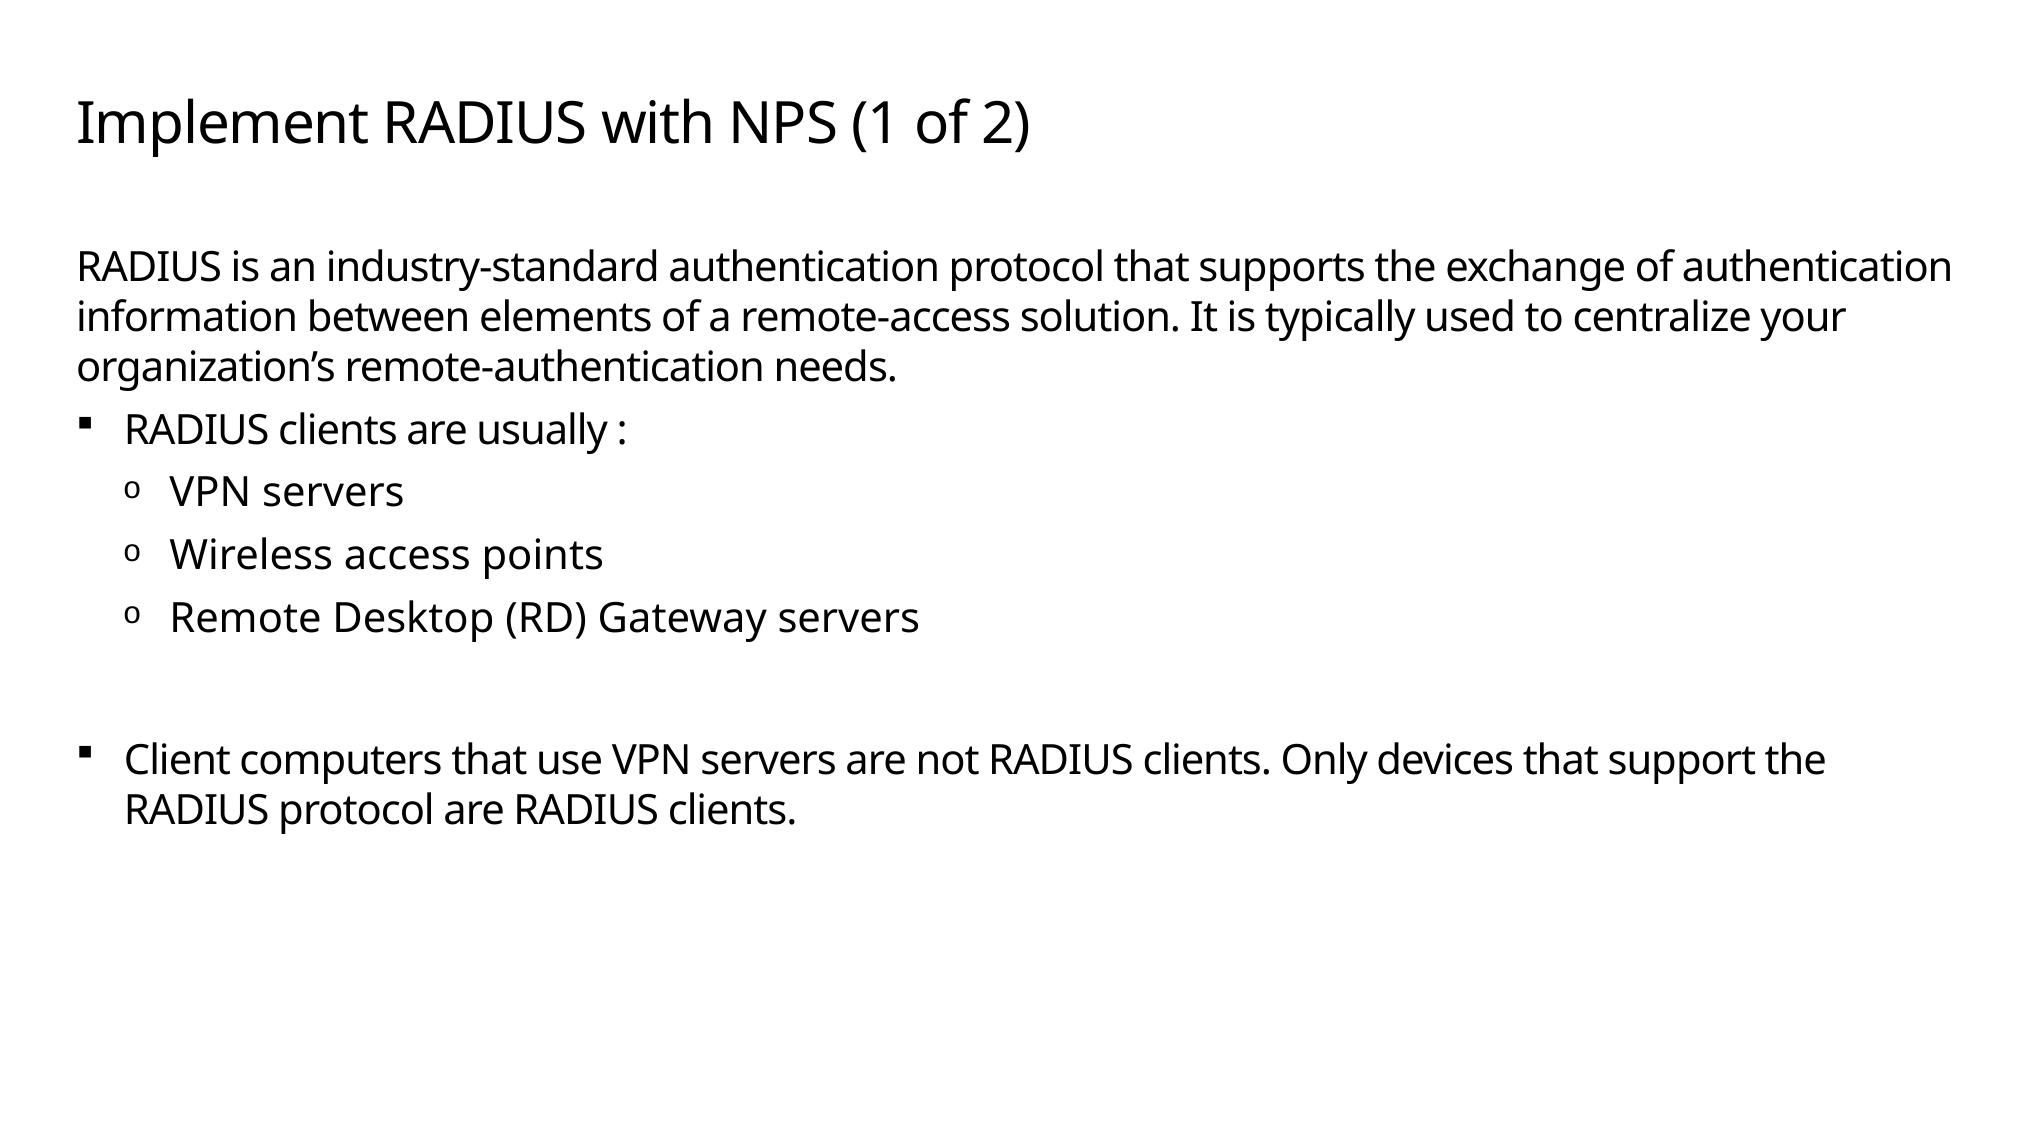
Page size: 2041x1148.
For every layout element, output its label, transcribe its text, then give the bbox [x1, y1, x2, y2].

list RADIUS is an industry-standard authentication protocol that supports the exchange of authentication information between elements of a remote-access solution. It is typically used to centralize your organization’s remote-authentication needs. RADIUS clients are usually : VPN servers Wireless access points Remote Desktop (RD) Gateway servers Client computers that use VPN servers are not RADIUS clients. Only devices that support the RADIUS protocol are RADIUS clients. [76, 240, 1970, 1074]
title Implement RADIUS with NPS (1 of 2) [76, 93, 1968, 161]
